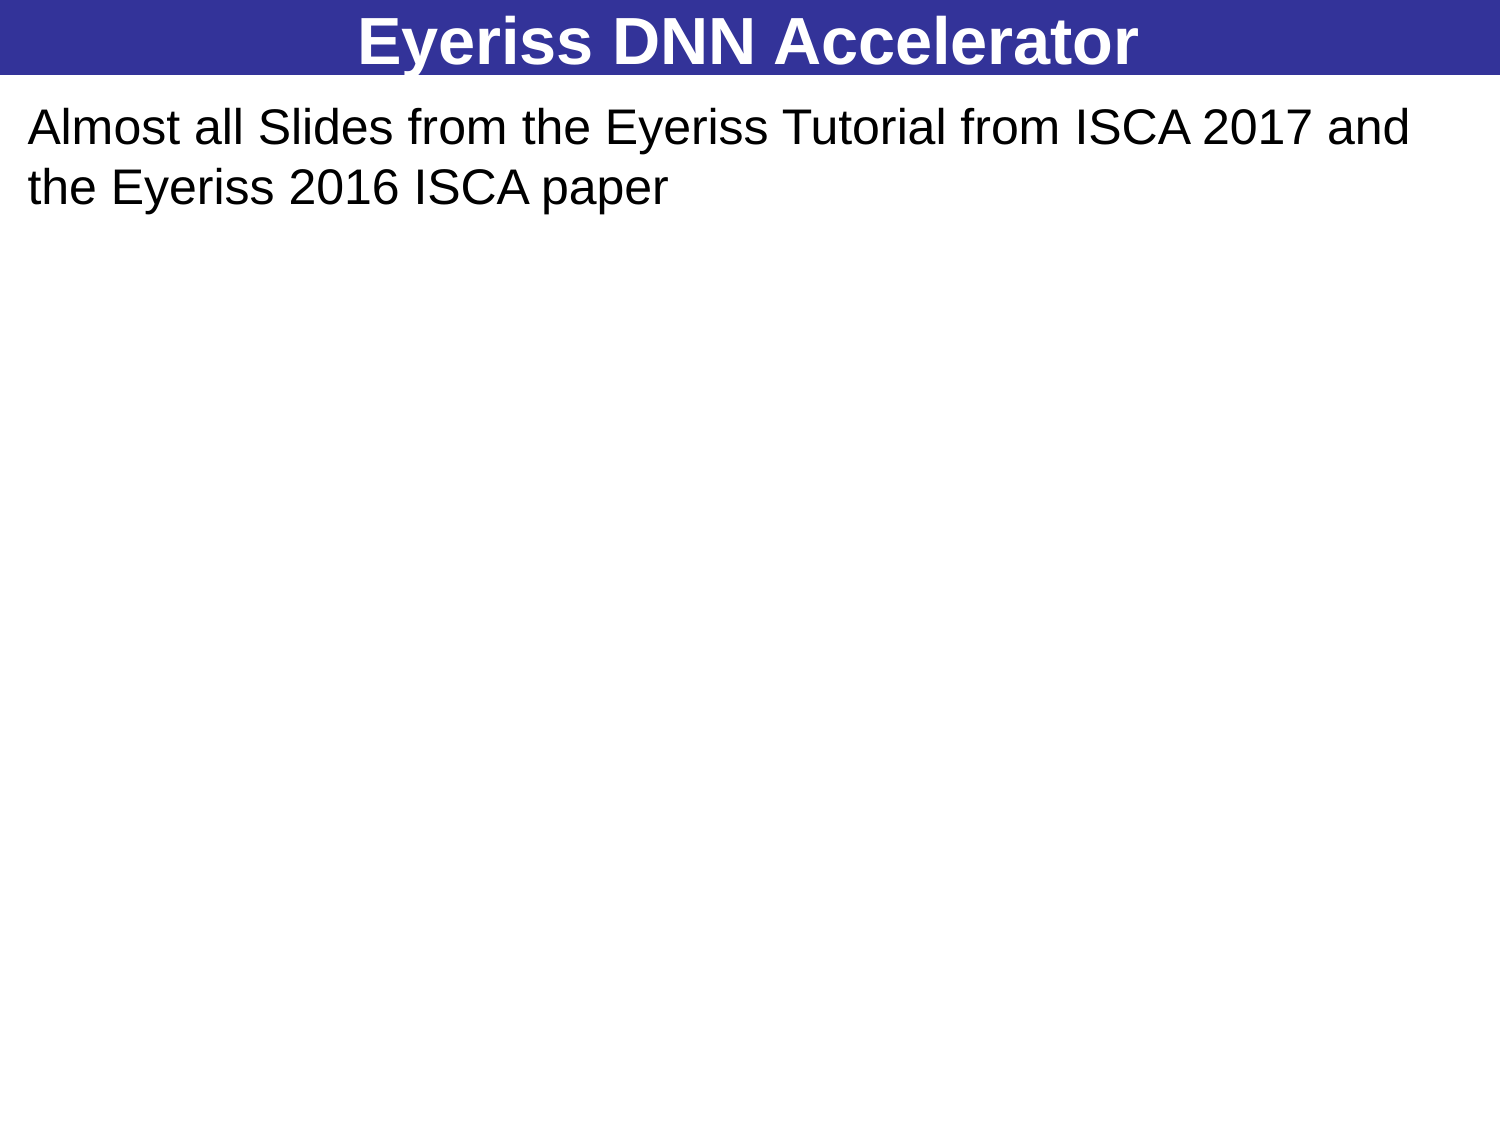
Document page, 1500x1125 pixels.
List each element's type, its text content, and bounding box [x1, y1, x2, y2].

list Almost all Slides from the Eyeriss Tutorial from ISCA 2017 and the Eyeriss 2016 ISCA paper [12, 87, 1488, 1088]
title Eyeriss DNN Accelerator [0, 0, 1500, 75]
